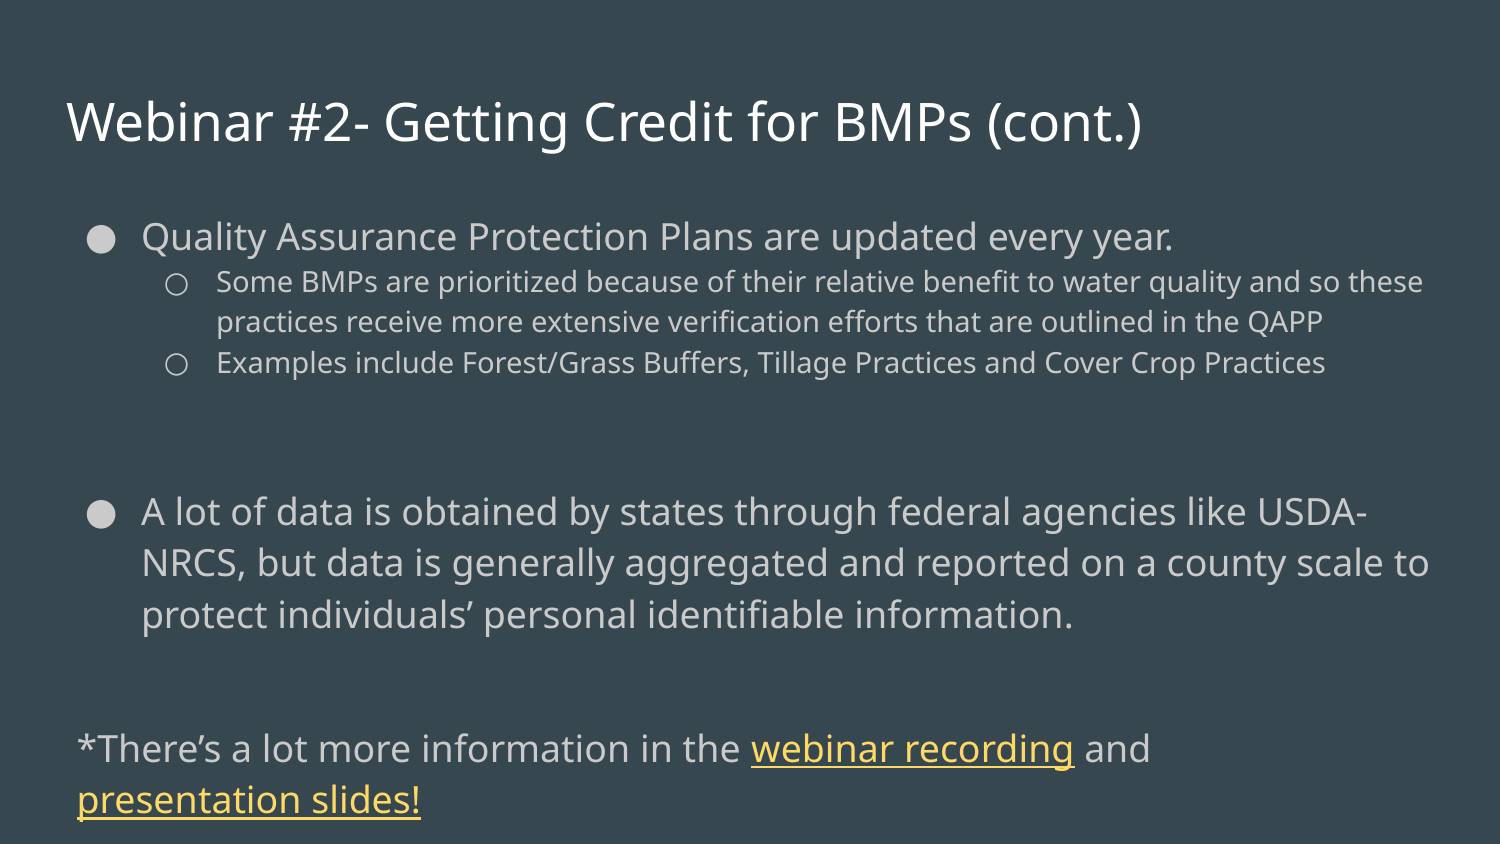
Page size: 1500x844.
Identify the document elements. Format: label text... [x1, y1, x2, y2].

title Webinar #2- Getting Credit for BMPs (cont.) [51, 72, 1449, 167]
list Quality Assurance Protection Plans are updated every year. Some BMPs are prioritized because of their relative benefit to water quality and so these practices receive more extensive verification efforts that are outlined in the QAPP Examples include Forest/Grass Buffers, Tillage Practices and Cover Crop Practices A lot of data is obtained by states through federal agencies like USDA-NRCS, but data is generally aggregated and reported on a county scale to protect individuals’ personal identifiable information. [51, 191, 1449, 693]
text_box *There’s a lot more information in the webinar recording and presentation slides! [61, 710, 1378, 779]
